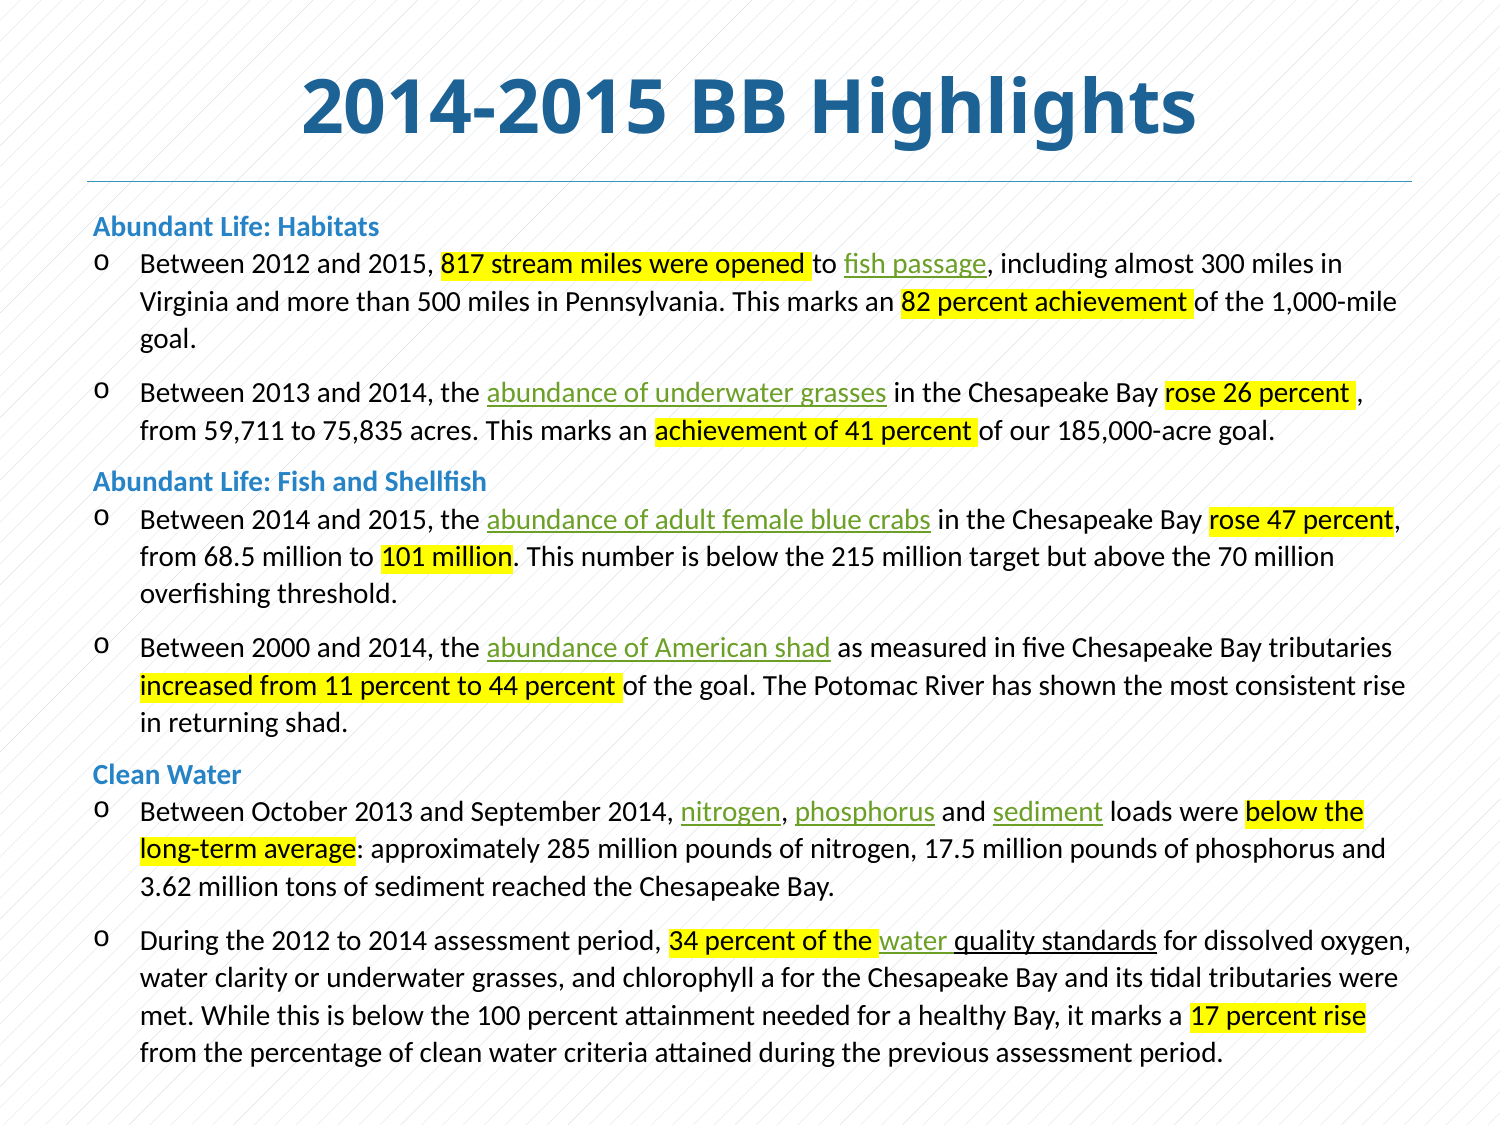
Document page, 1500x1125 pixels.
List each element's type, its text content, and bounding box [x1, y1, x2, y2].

title 2014-2015 BB Highlights [75, 26, 1425, 182]
list [1429, 243, 1438, 933]
text_box [74, 368, 78, 1125]
text_box Abundant Life: Habitats Between 2012 and 2015, 817 stream miles were opened to fish passage, including almost 300 miles in Virginia and more than 500 miles in Pennsylvania. This marks an 82 percent achievement of the 1,000-mile goal. Between 2013 and 2014, the abundance of underwater grasses in the Chesapeake Bay rose 26 percent , from 59,711 to 75,835 acres. This marks an achievement of 41 percent of our 185,000-acre goal. Abundant Life: Fish and Shellfish Between 2014 and 2015, the abundance of adult female blue crabs in the Chesapeake Bay rose 47 percent, from 68.5 million to 101 million. This number is below the 215 million target but above the 70 million overfishing threshold. Between 2000 and 2014, the abundance of American shad as measured in five Chesapeake Bay tributaries increased from 11 percent to 44 percent of the goal. The Potomac River has shown the most consistent rise in returning shad. Clean Water Between October 2013 and September 2014, nitrogen, phosphorus and sediment loads were below the long-term average: approximately 285 million pounds of nitrogen, 17.5 million pounds of phosphorus and 3.62 million tons of sediment reached the Chesapeake Bay. During the 2012 to 2014 assessment period, 34 percent of the water quality standards for dissolved oxygen, water clarity or underwater grasses, and chlorophyll a for the Chesapeake Bay and its tidal tributaries were met. While this is below the 100 percent attainment needed for a healthy Bay, it marks a 17 percent rise from the percentage of clean water criteria attained during the previous assessment period. [78, 199, 1429, 1125]
